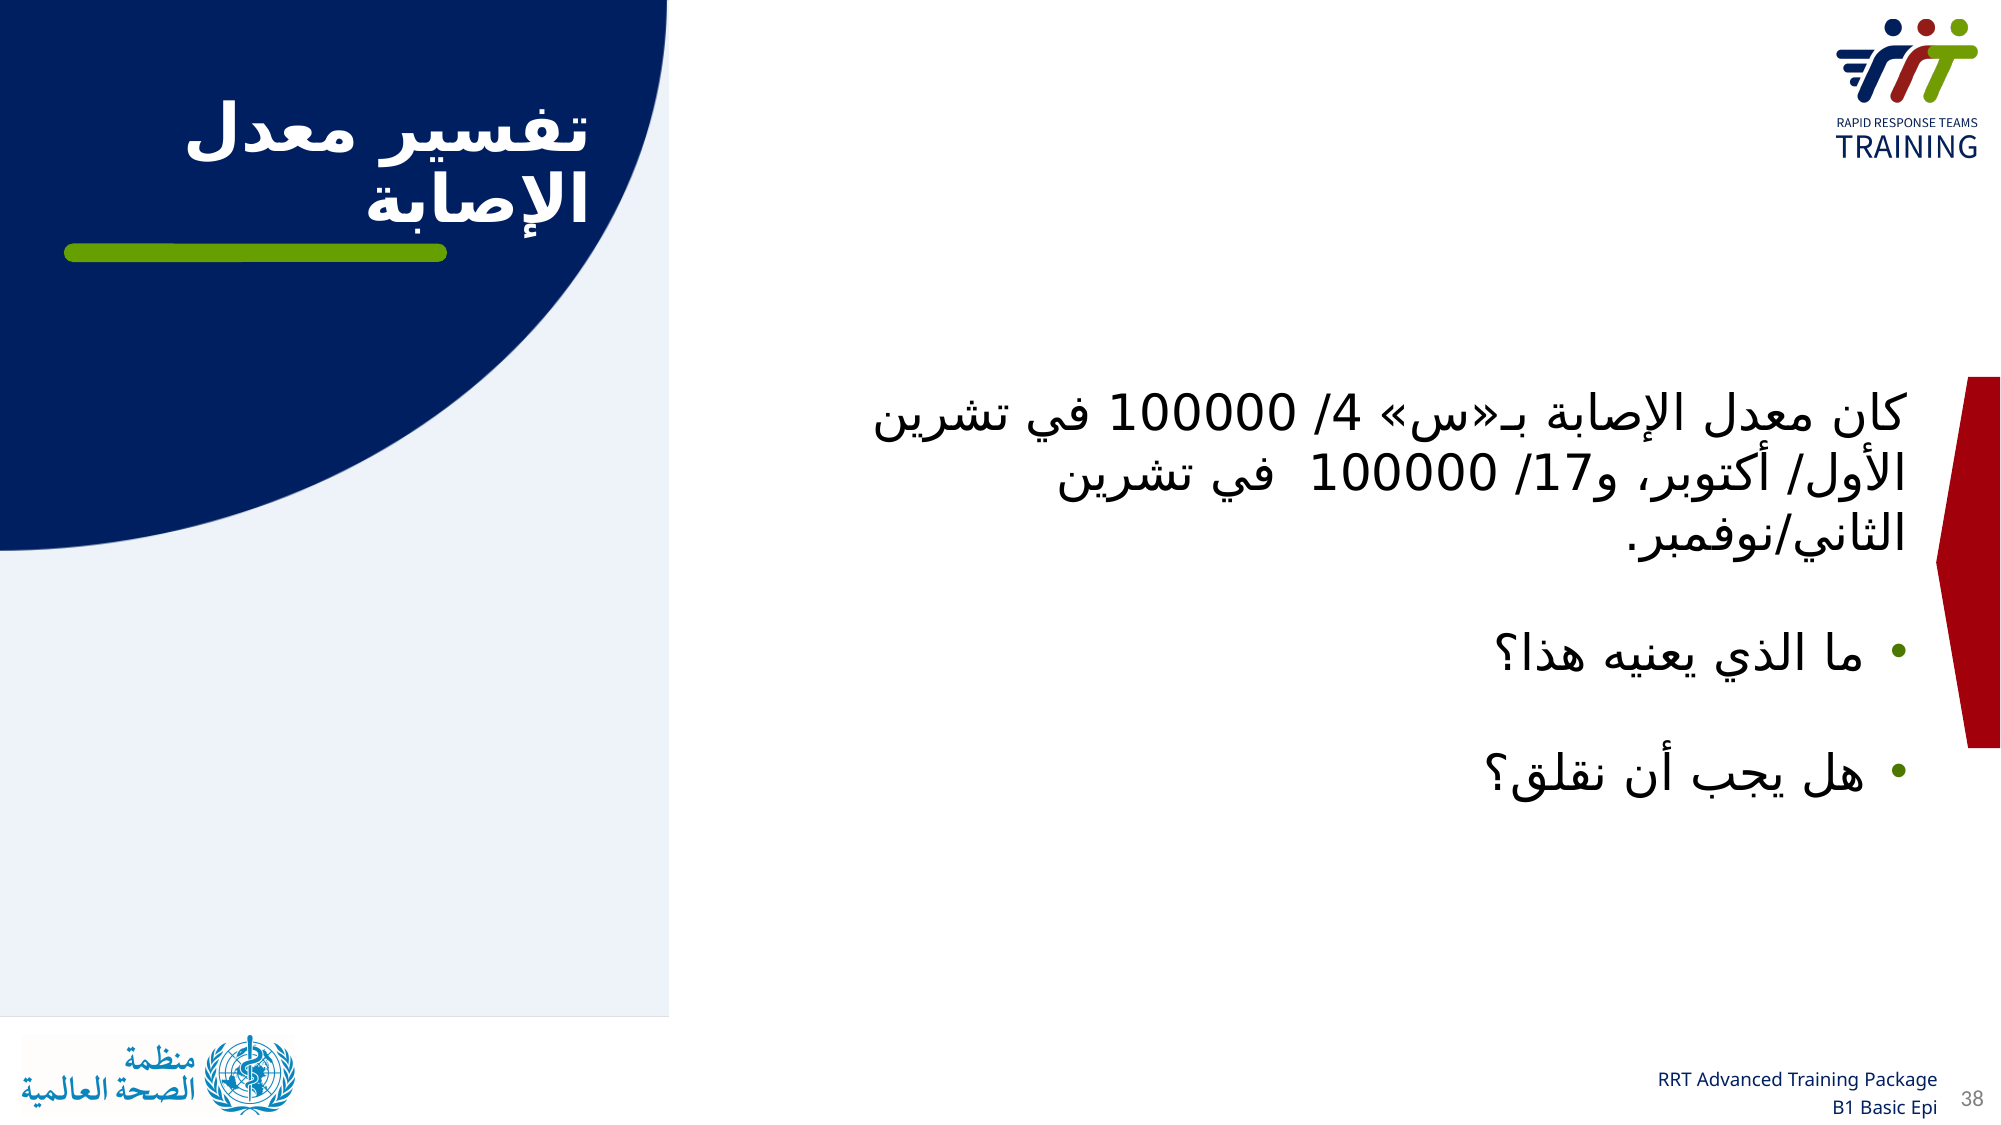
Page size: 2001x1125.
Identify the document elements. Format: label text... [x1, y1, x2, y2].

picture [22, 1035, 295, 1115]
picture [0, 0, 669, 1018]
picture [1835, 19, 1978, 167]
text_box [63, 243, 448, 263]
text_box كان معدل الإصابة بـ«س» 4/ 100000 في تشرين الأول/ أكتوبر، و17/ 100000 في تشرين الثاني/نوفمبر. ما الذي يعنيه هذا؟ هل يجب أن نقلق؟ [793, 373, 1916, 808]
text_box تفسير معدل الإصابة [63, 87, 600, 244]
picture [252, 1050, 258, 1059]
